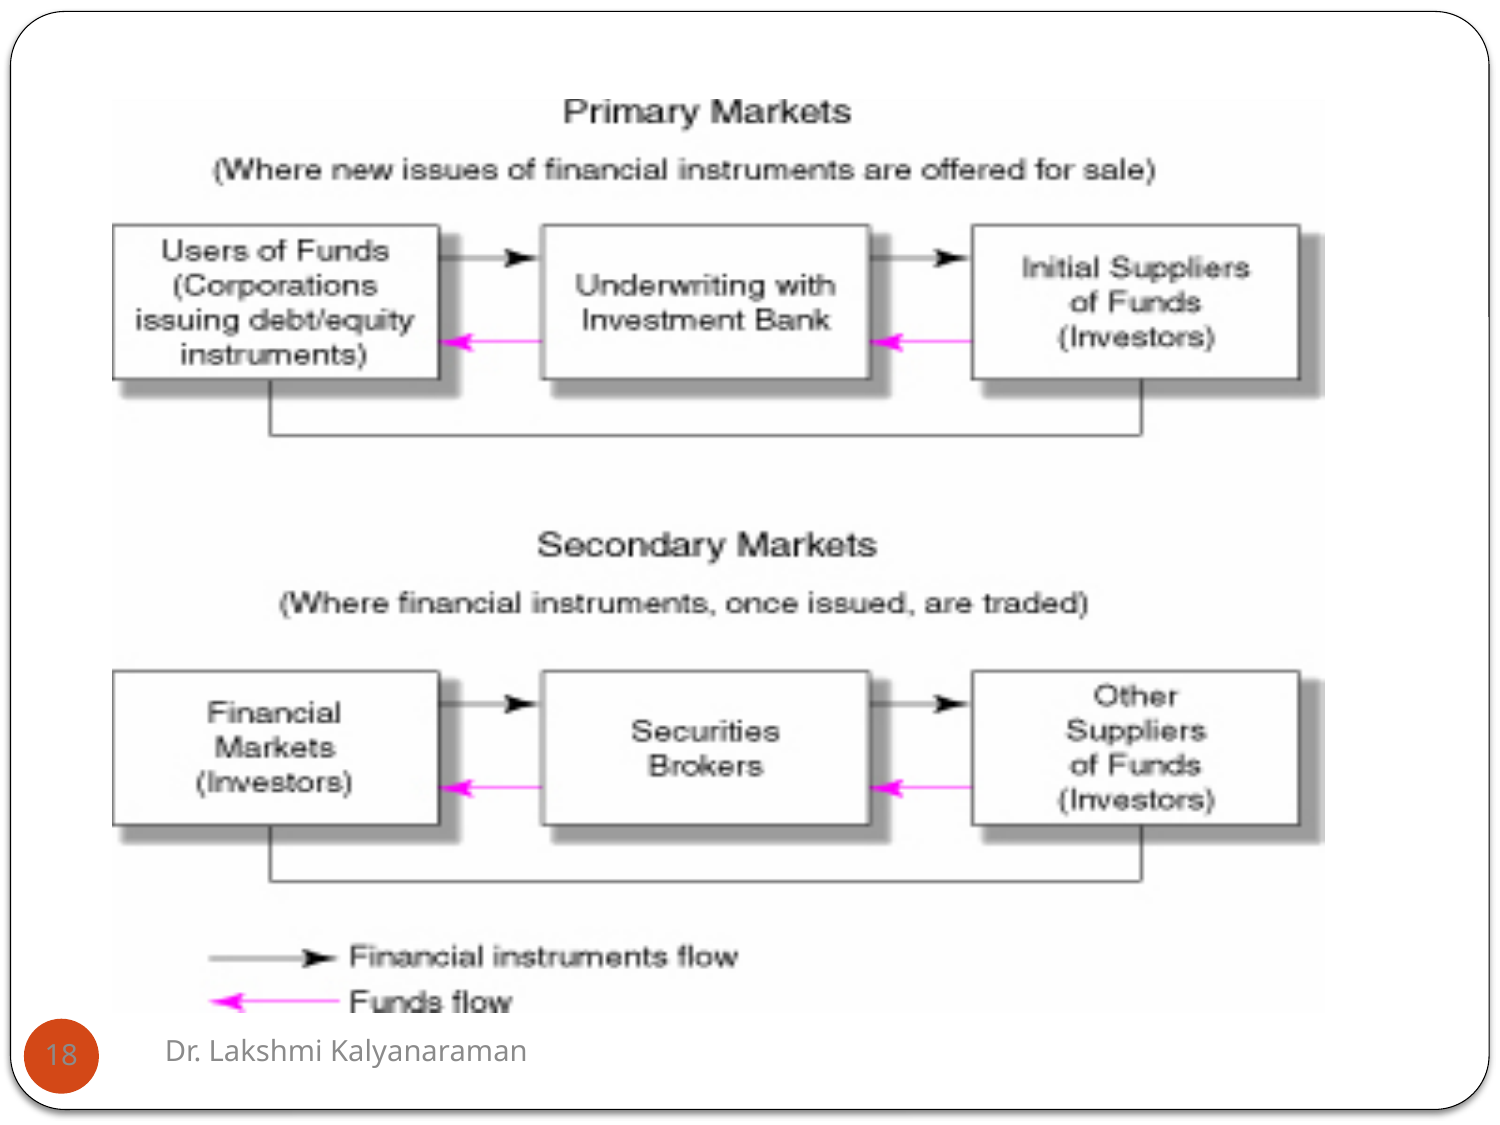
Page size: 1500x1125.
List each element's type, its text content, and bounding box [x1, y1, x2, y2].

footer Dr. Lakshmi Kalyanaraman [150, 1022, 800, 1088]
slide_number 18 [23, 1018, 99, 1094]
picture [112, 99, 1326, 1013]
